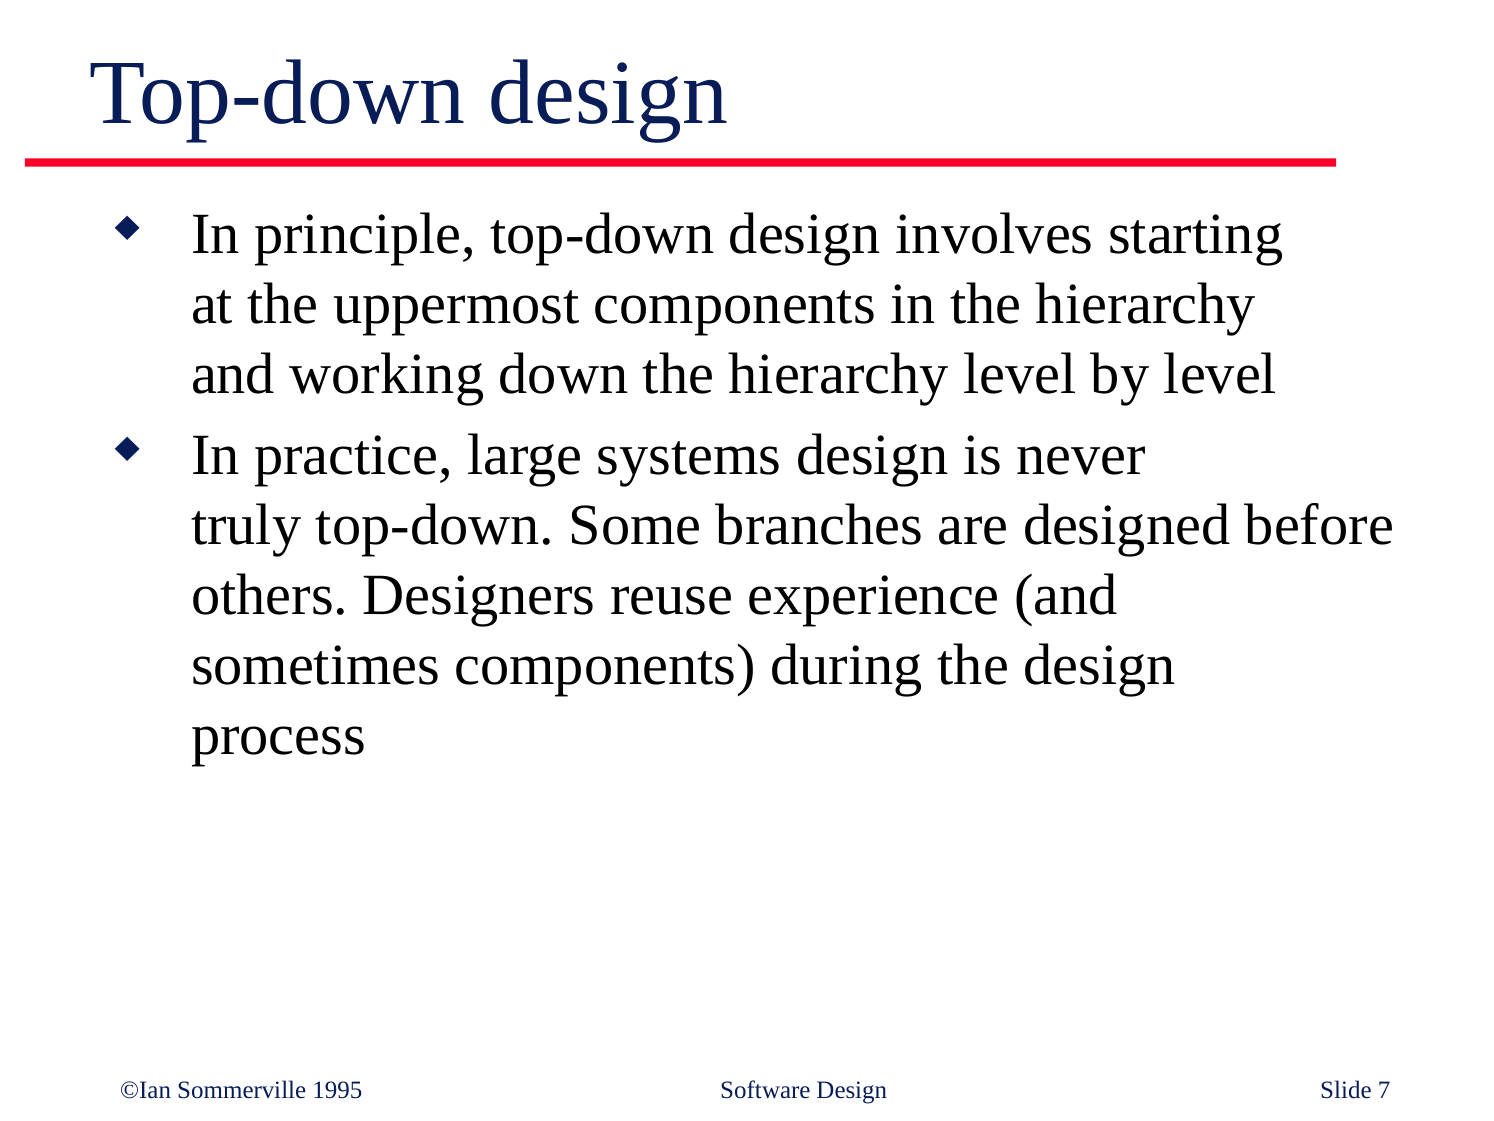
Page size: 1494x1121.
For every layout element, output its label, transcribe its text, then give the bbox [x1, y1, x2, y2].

title Top-down design [75, 37, 1350, 150]
list In principle, top-down design involves starting at the uppermost components in the hierarchy and working down the hierarchy level by level In practice, large systems design is never truly top-down. Some branches are designed before others. Designers reuse experience (and sometimes components) during the design process [99, 187, 1437, 1038]
